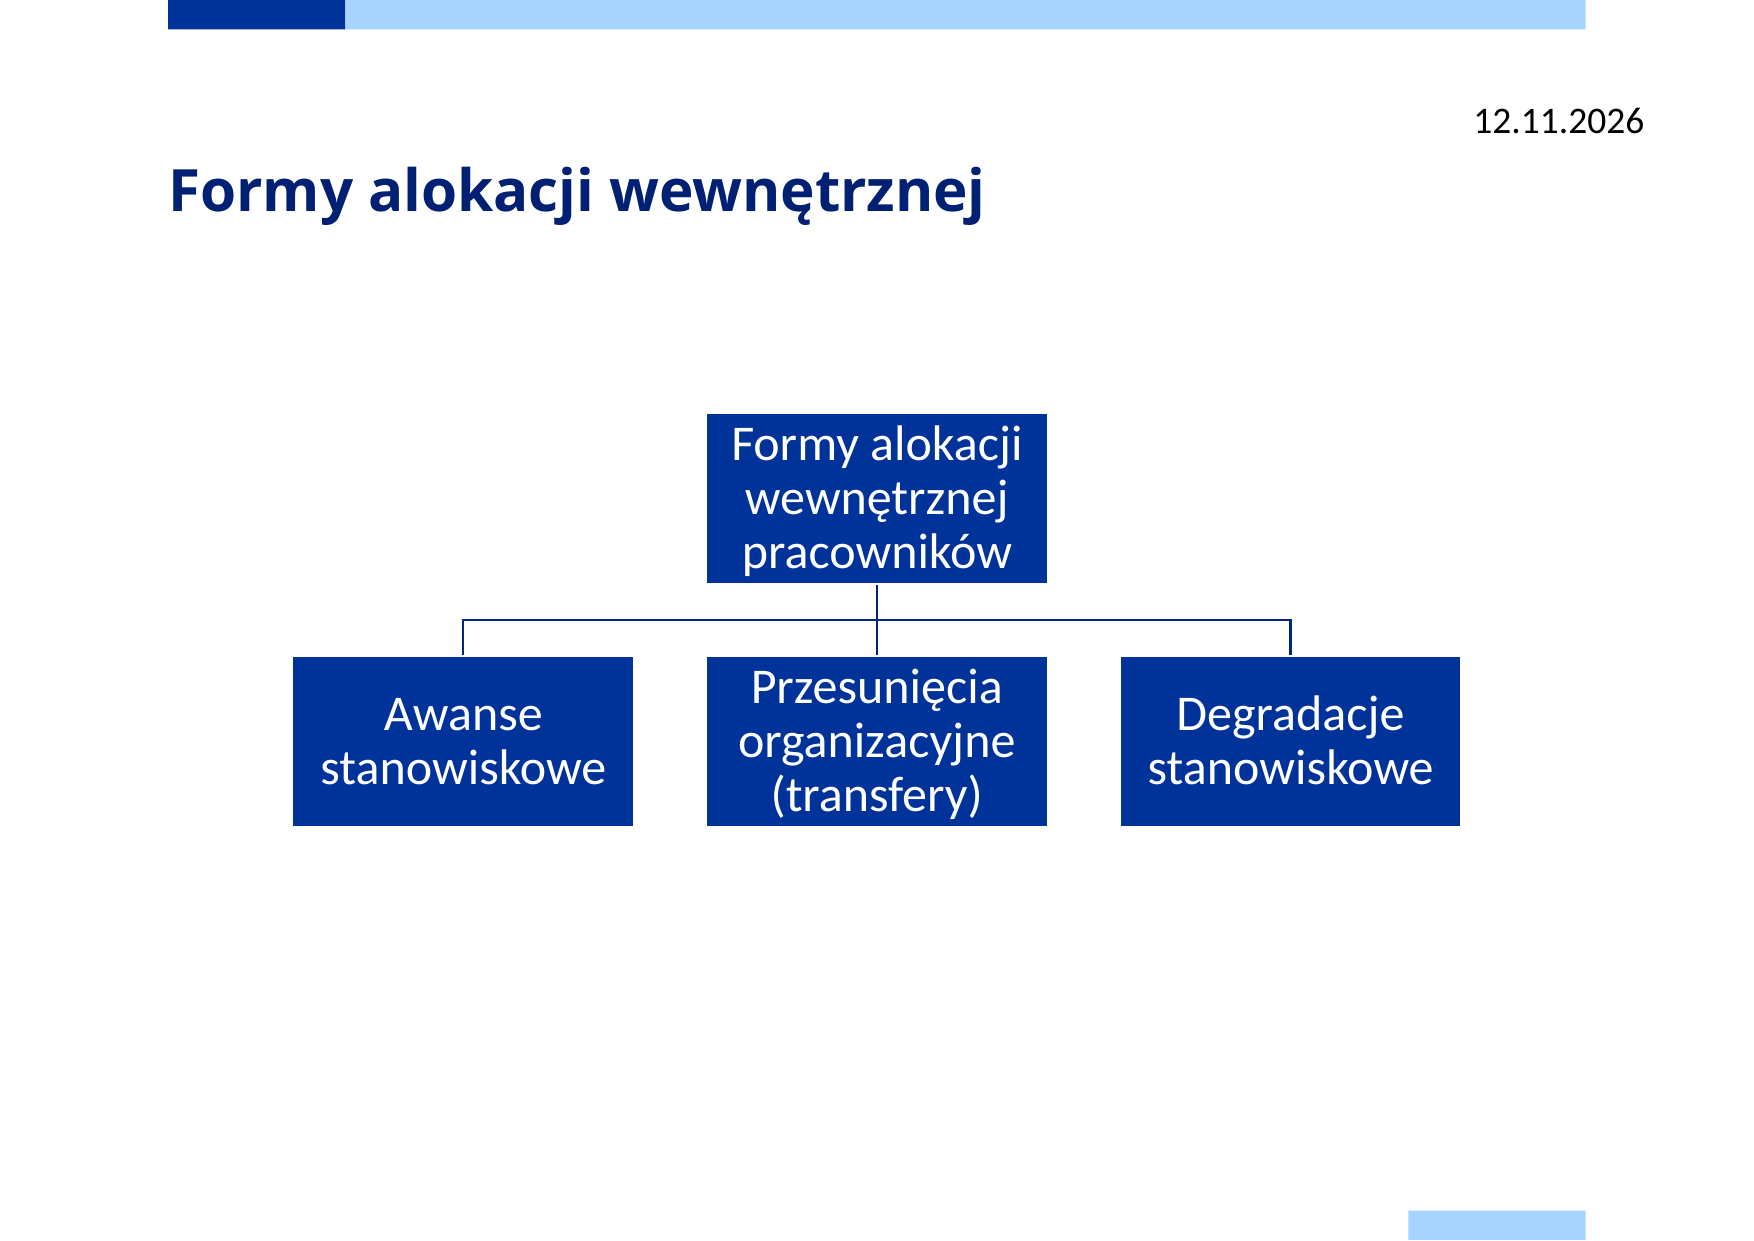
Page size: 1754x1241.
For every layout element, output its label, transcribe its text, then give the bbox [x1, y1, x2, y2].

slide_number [1458, 88, 1754, 149]
title Formy alokacji wewnętrznej [168, 147, 1586, 325]
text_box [292, 230, 1462, 1010]
